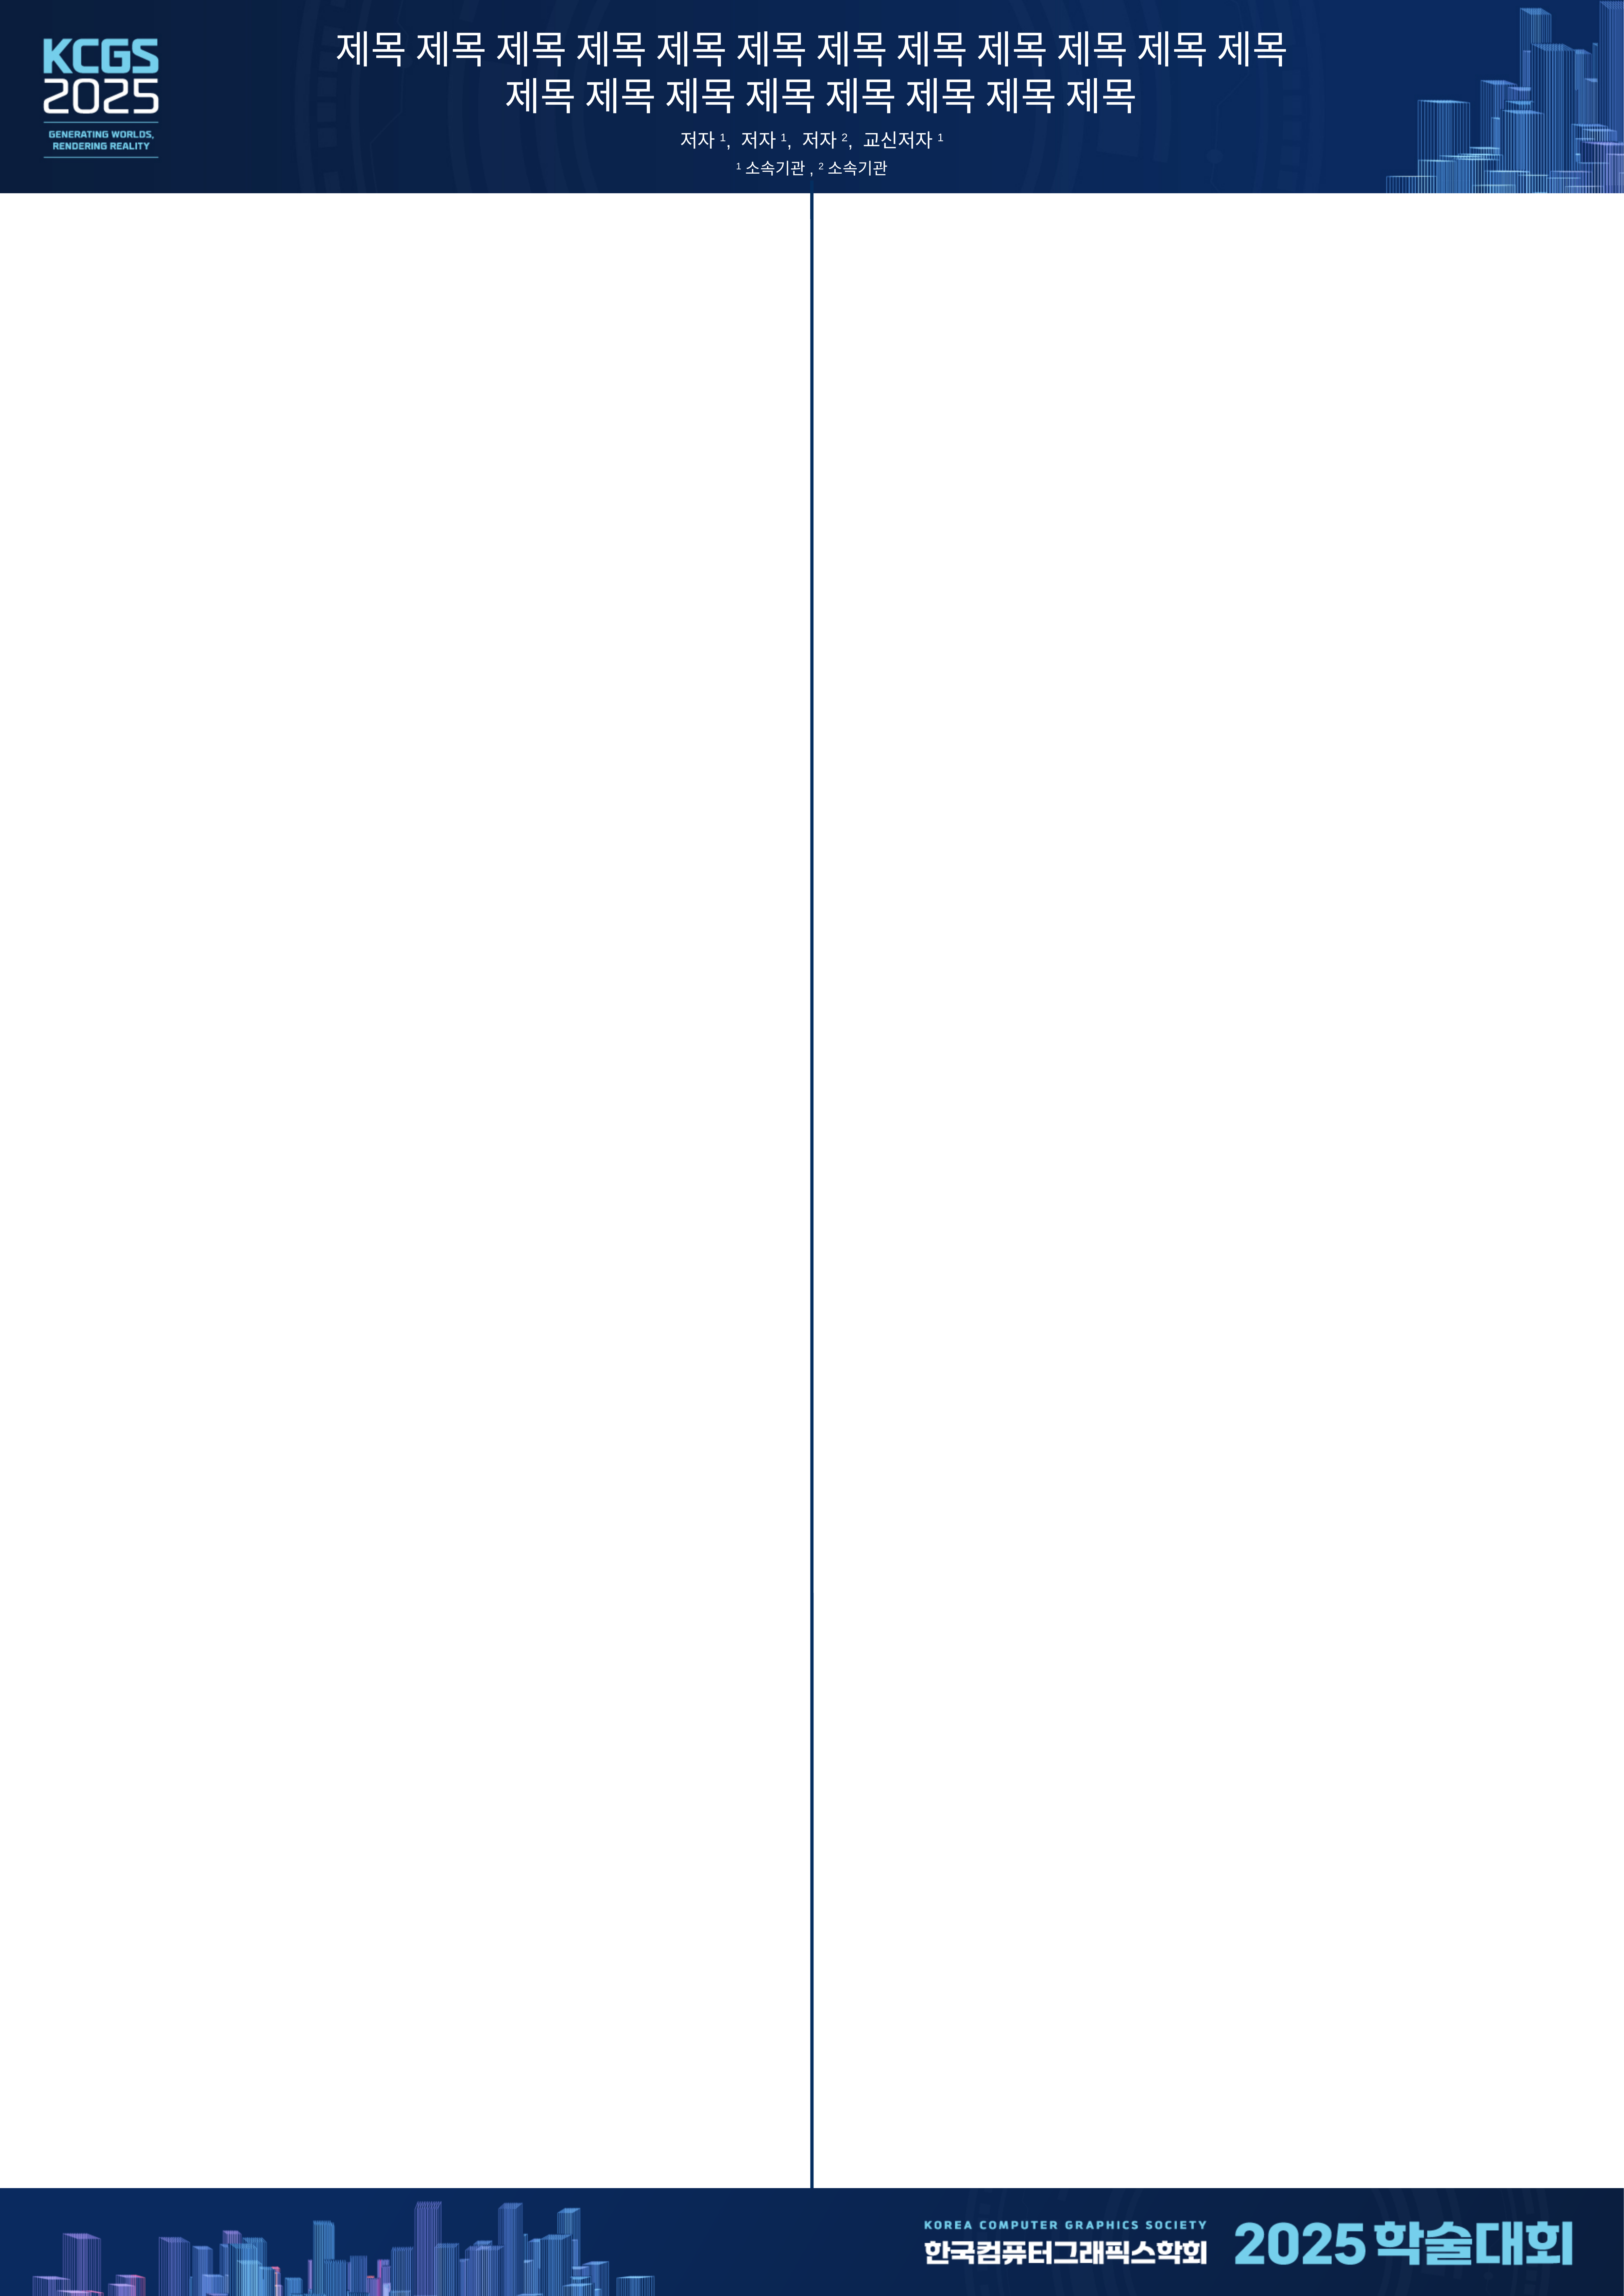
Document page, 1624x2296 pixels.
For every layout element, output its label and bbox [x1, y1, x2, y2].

picture [0, 0, 1624, 193]
picture [0, 2188, 1624, 2296]
